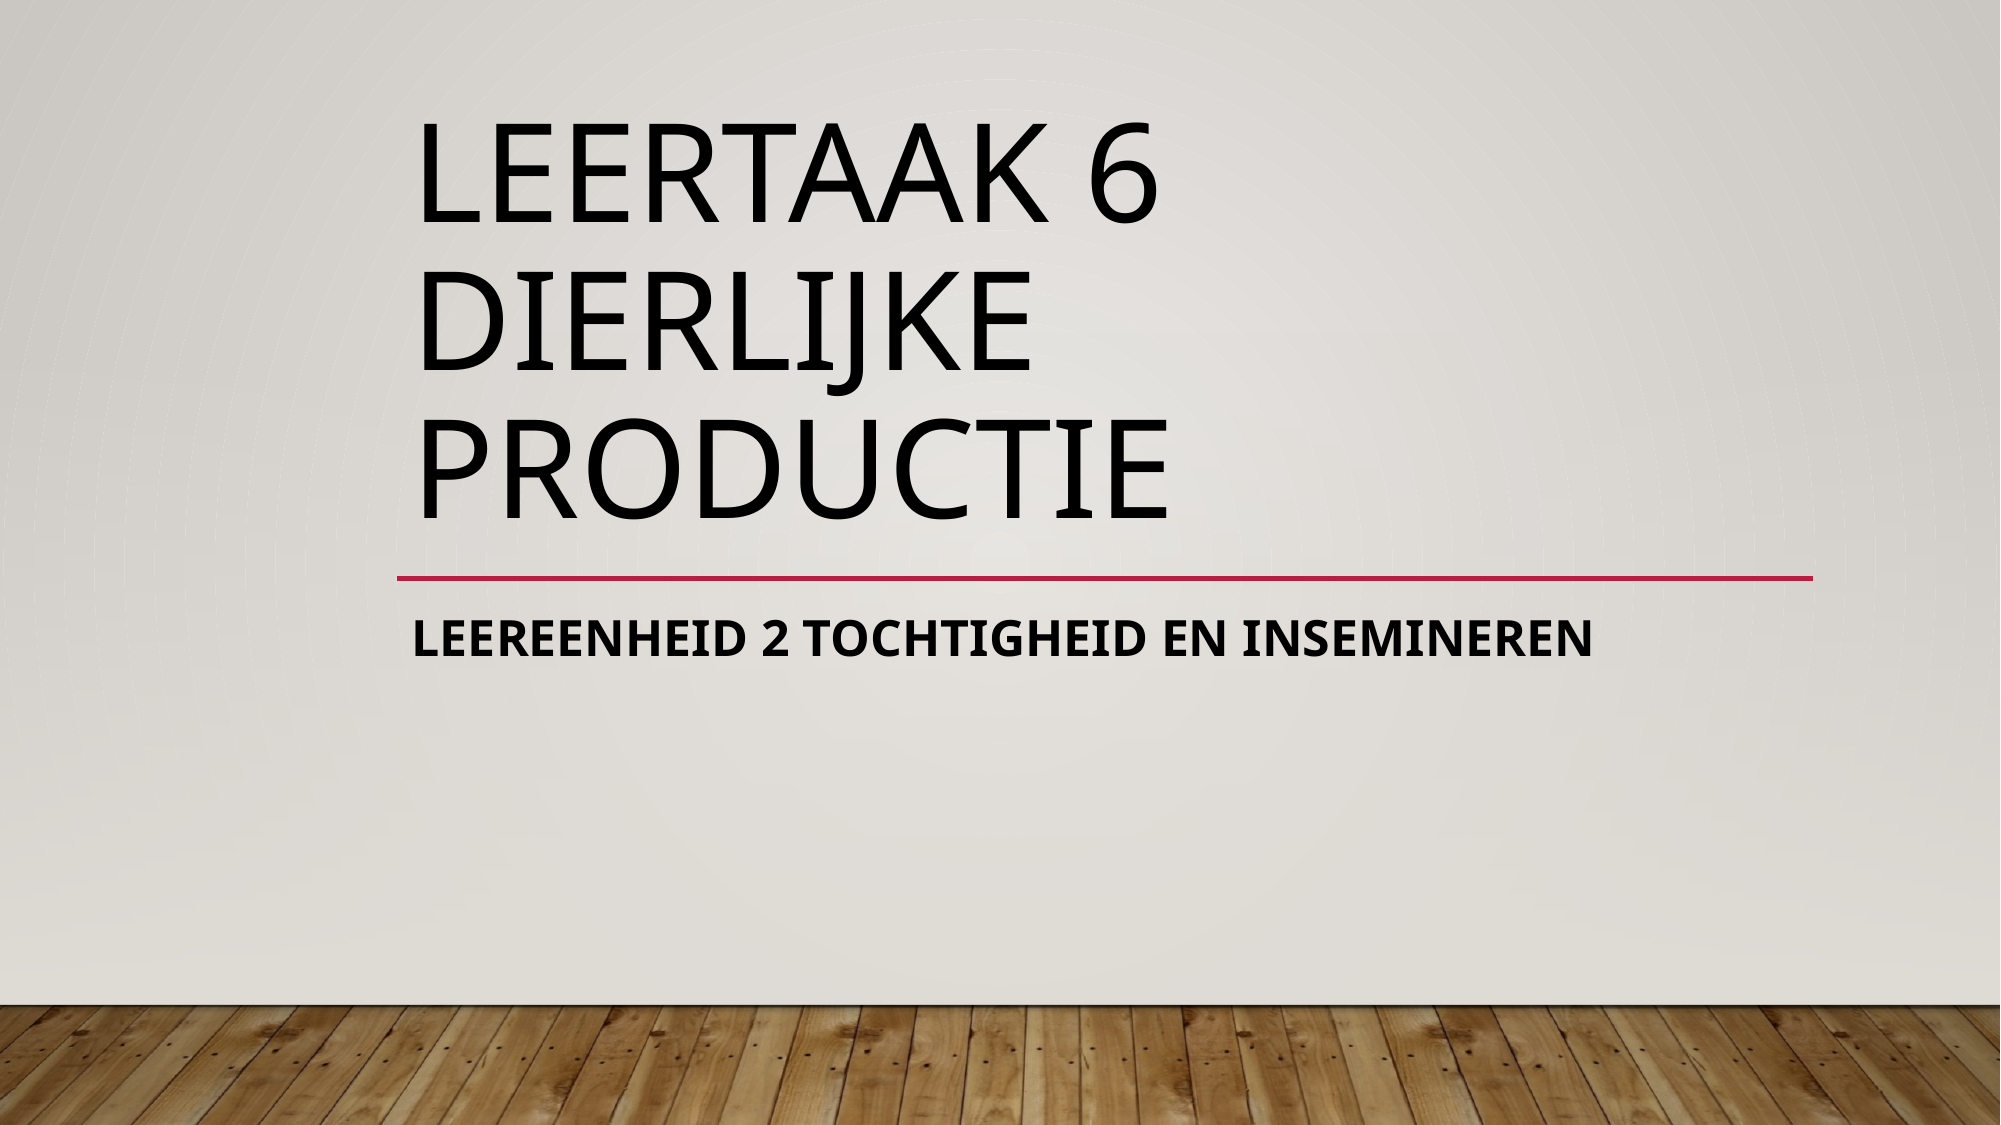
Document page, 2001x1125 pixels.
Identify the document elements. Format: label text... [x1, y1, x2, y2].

picture [0, 1005, 2000, 1125]
title Leertaak 6 dierlijke productie [396, 131, 1814, 549]
subtitle Leereenheid 2 tochtigheid en insemineren [396, 579, 1814, 740]
